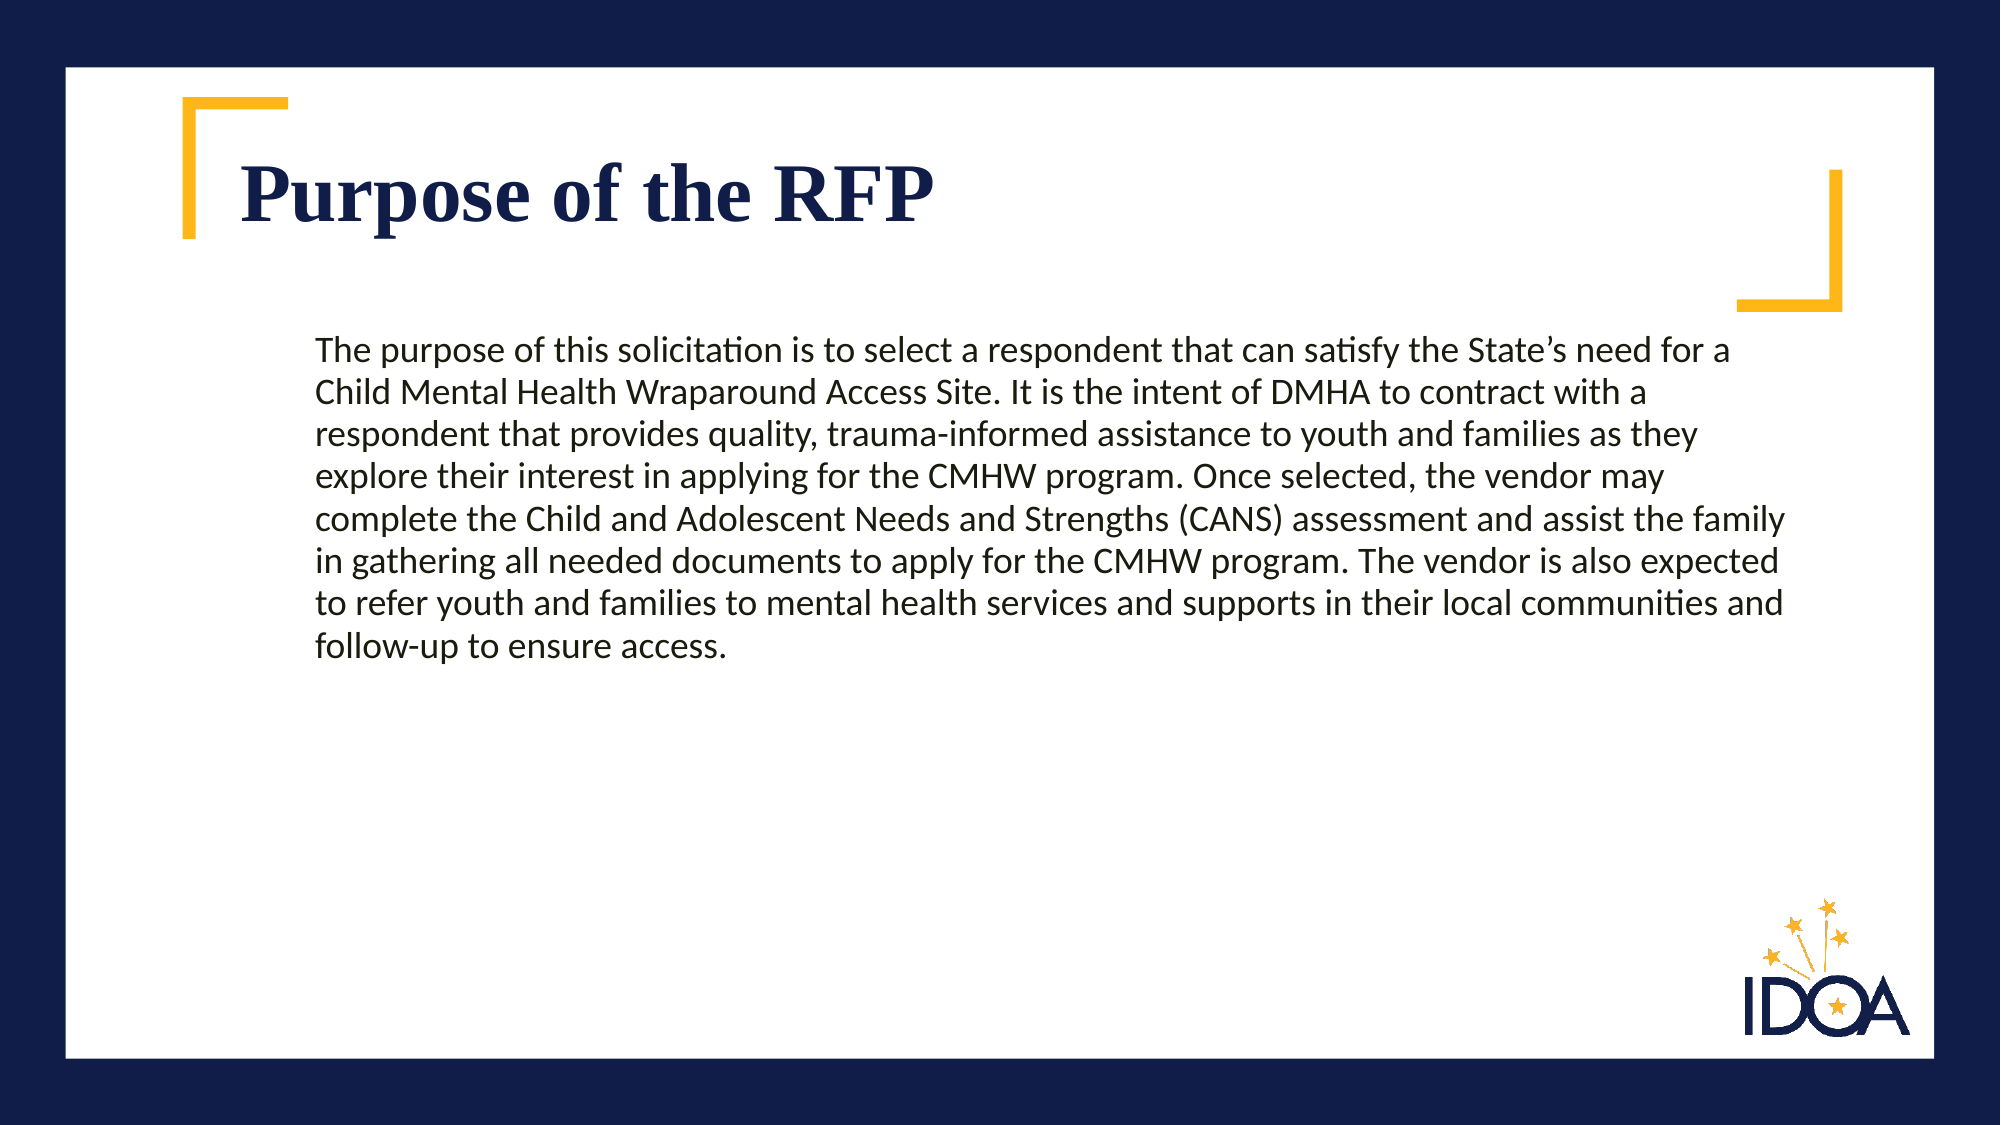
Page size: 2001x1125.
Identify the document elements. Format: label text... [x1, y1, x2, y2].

list The purpose of this solicitation is to select a respondent that can satisfy the State’s need for a Child Mental Health Wraparound Access Site. It is the intent of DMHA to contract with a respondent that provides quality, trauma-informed assistance to youth and families as they explore their interest in applying for the CMHW program. Once selected, the vendor may complete the Child and Adolescent Needs and Strengths (CANS) assessment and assist the family in gathering all needed documents to apply for the CMHW program. The vendor is also expected to refer youth and families to mental health services and supports in their local communities and follow-up to ensure access. [225, 320, 1824, 983]
picture [1702, 857, 1959, 1114]
title Purpose of the RFP [225, 142, 1800, 279]
